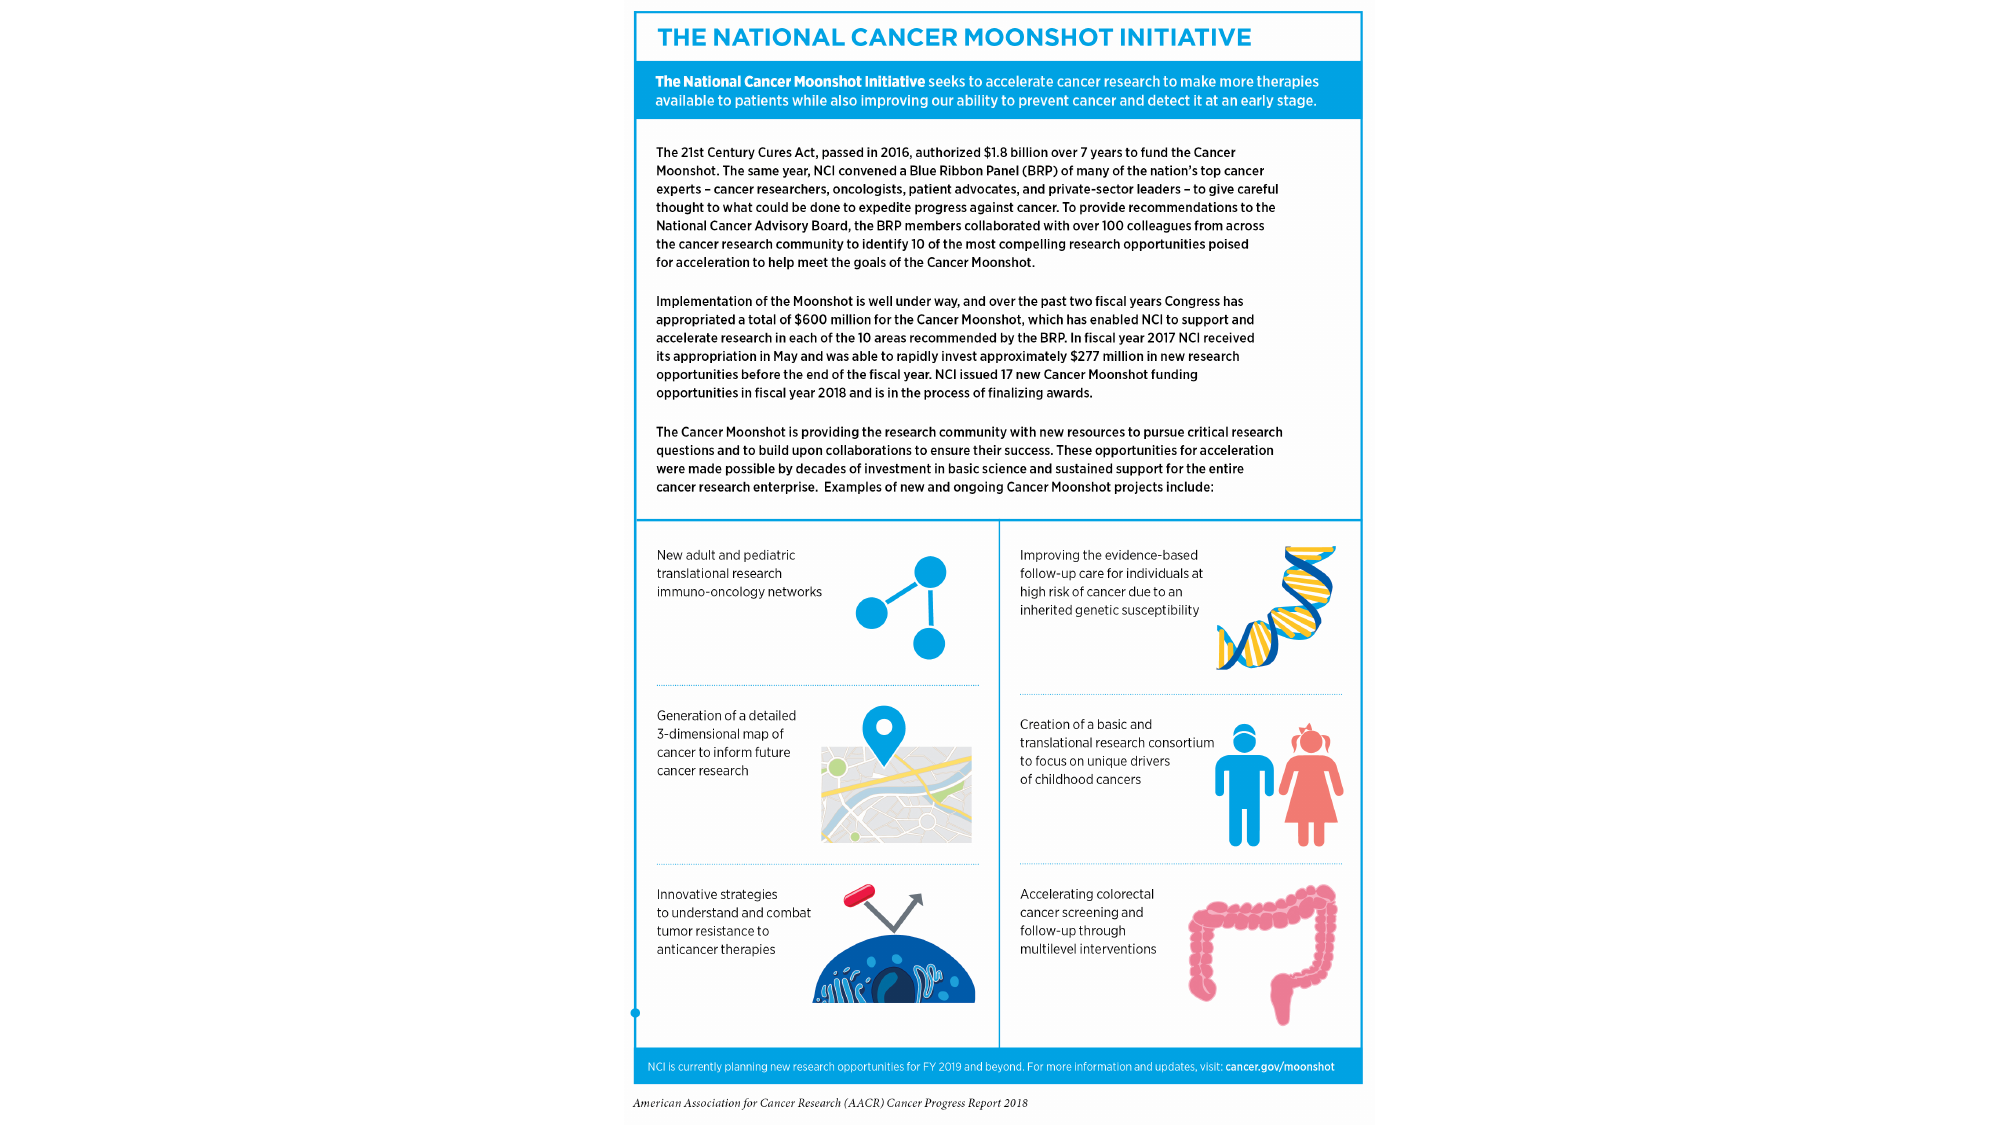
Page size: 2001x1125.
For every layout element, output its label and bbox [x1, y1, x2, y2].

picture [624, 0, 1375, 1125]
